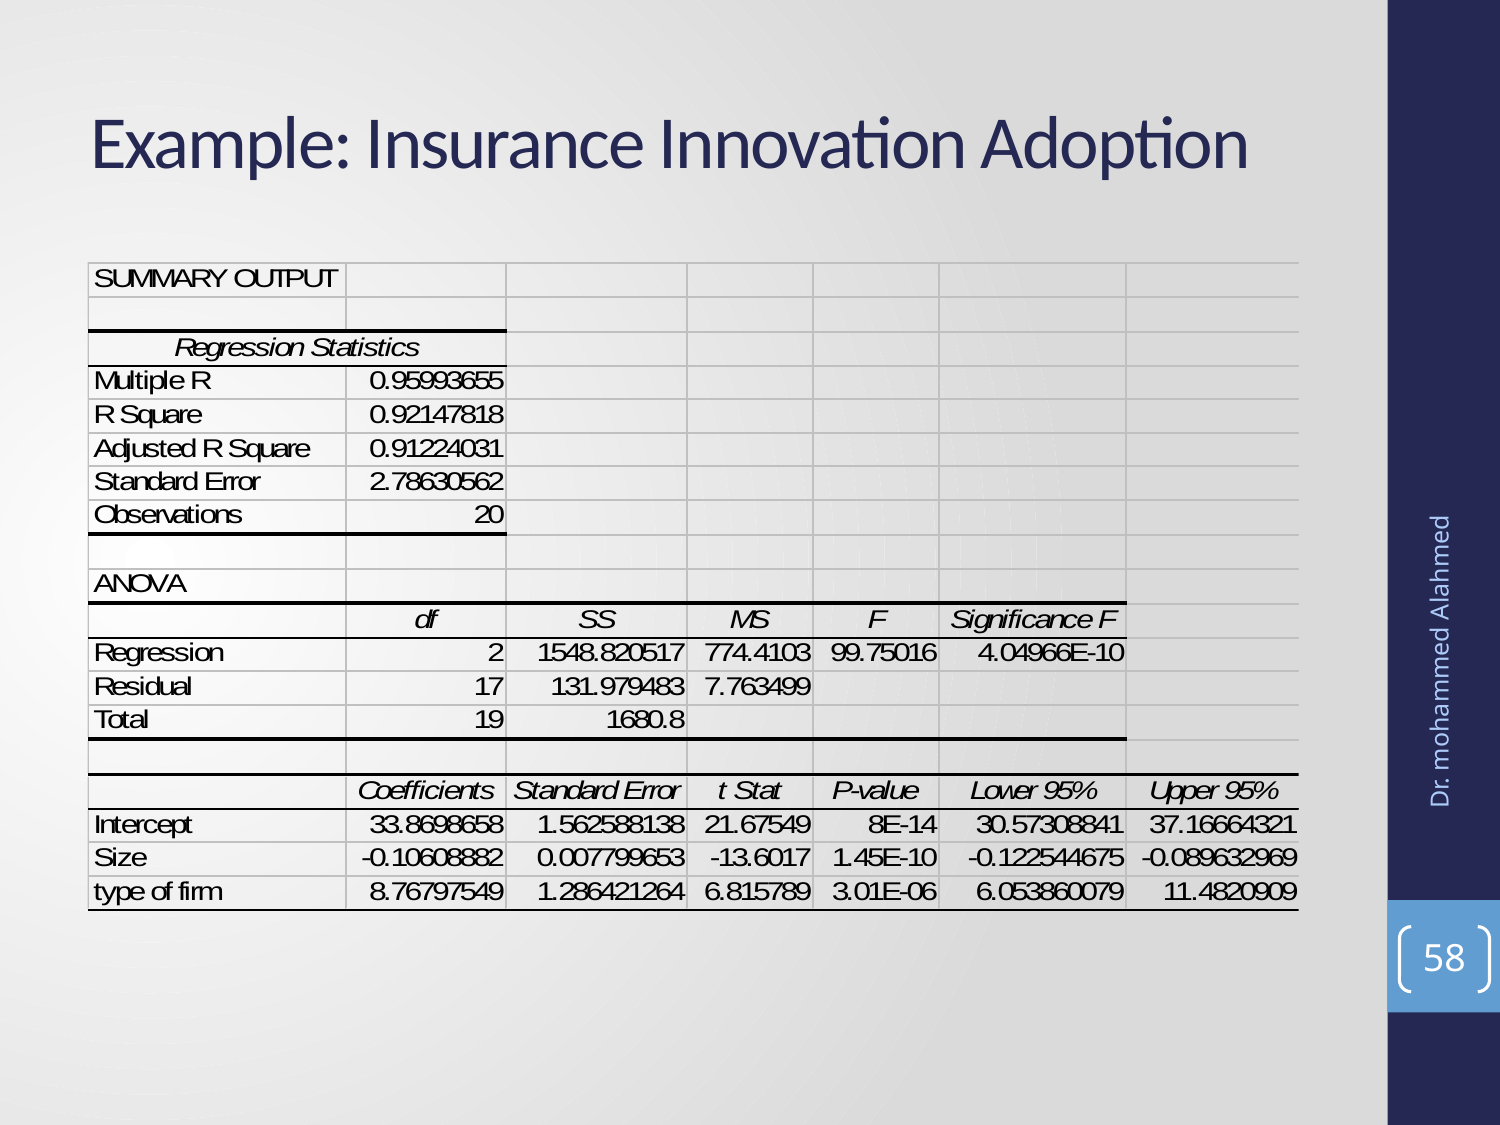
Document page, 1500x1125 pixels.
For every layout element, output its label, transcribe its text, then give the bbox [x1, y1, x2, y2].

footer Dr. mohammed Alahmed [1408, 500, 1469, 889]
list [86, 261, 1302, 913]
title Example: Insurance Innovation Adoption [75, 45, 1325, 233]
slide_number 58 [1397, 925, 1492, 994]
